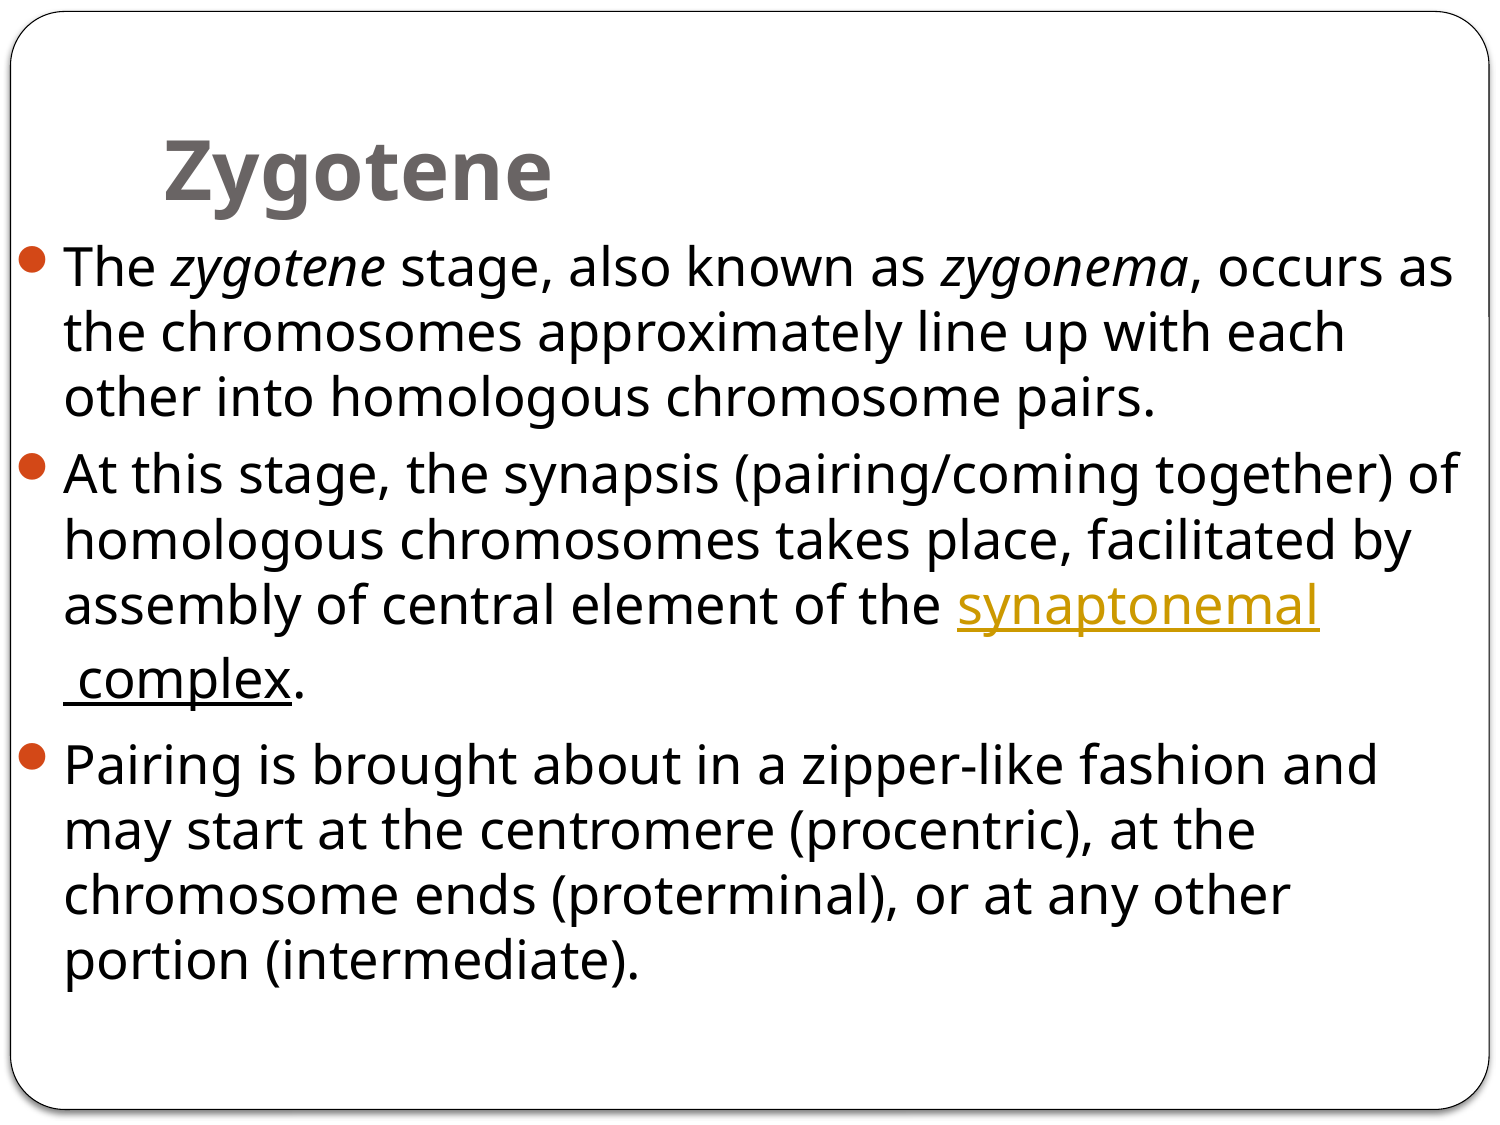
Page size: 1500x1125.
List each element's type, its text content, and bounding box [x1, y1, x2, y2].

list The zygotene stage, also known as zygonema, occurs as the chromosomes approximately line up with each other into homologous chromosome pairs. At this stage, the synapsis (pairing/coming together) of homologous chromosomes takes place, facilitated by assembly of central element of the synaptonemal complex. Pairing is brought about in a zipper-like fashion and may start at the centromere (procentric), at the chromosome ends (proterminal), or at any other portion (intermediate). [0, 224, 1500, 1125]
title Zygotene [150, 45, 1425, 224]
